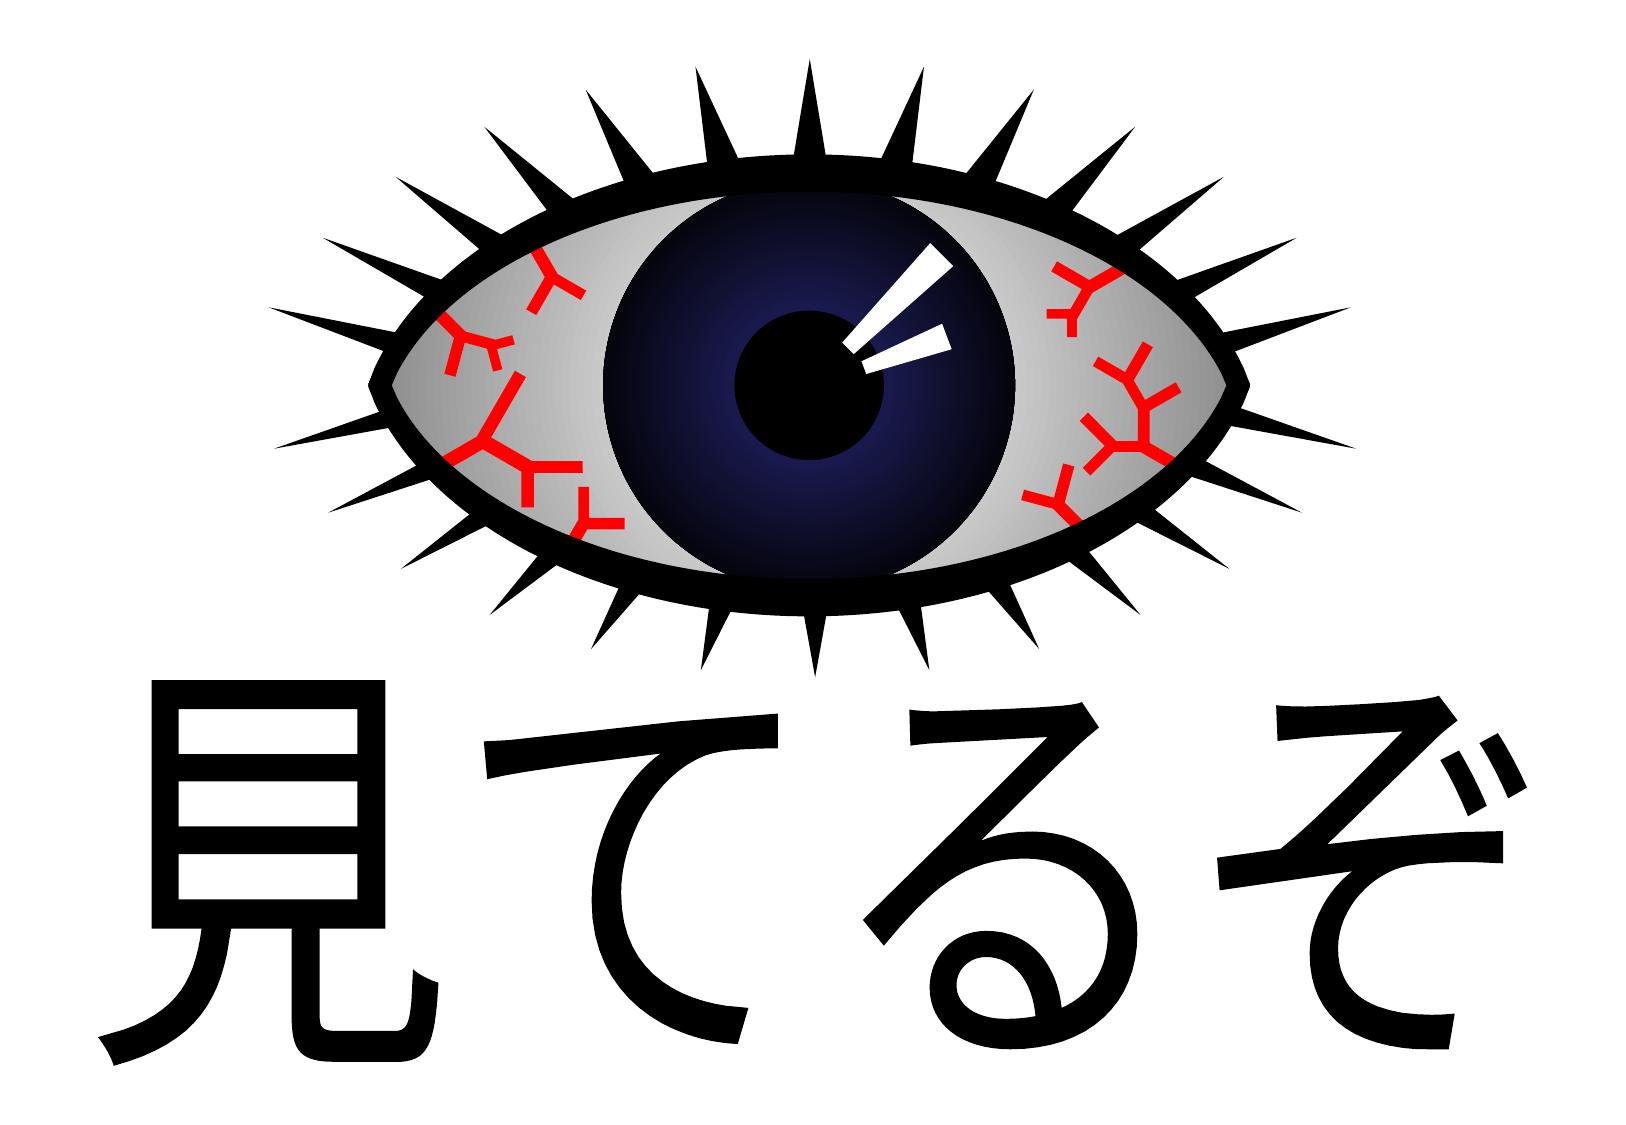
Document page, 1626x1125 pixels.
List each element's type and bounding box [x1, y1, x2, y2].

text_box [268, 58, 1357, 678]
